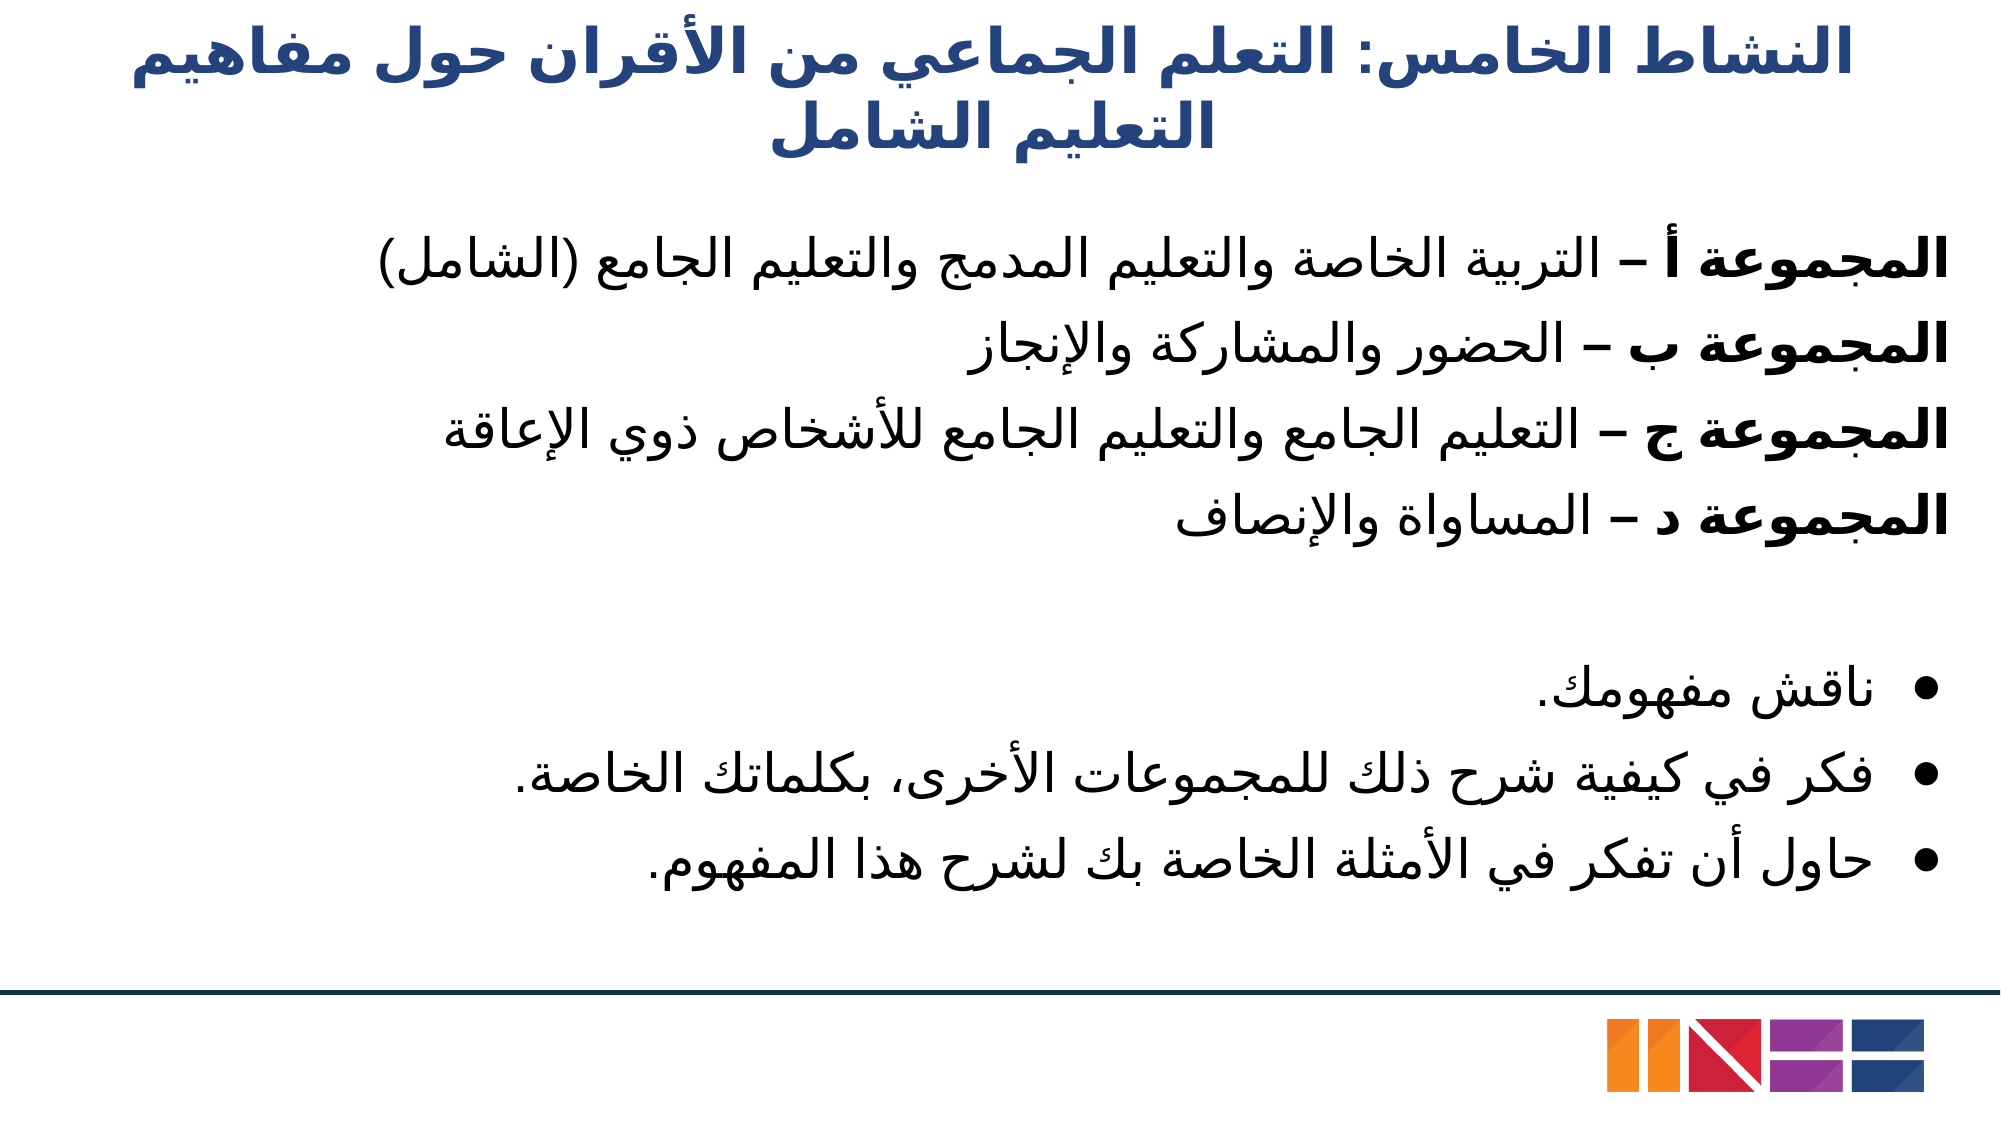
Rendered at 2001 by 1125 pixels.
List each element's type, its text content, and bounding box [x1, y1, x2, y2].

title النشاط الخامس: التعلم الجماعي من الأقران حول مفاهيم التعليم الشامل [31, 28, 1957, 145]
picture [1607, 1019, 1924, 1092]
list المجموعة أ – التربية الخاصة والتعليم المدمج والتعليم الجامع (الشامل) المجموعة ب – الحضور والمشاركة والإنجاز المجموعة ج – التعليم الجامع والتعليم الجامع للأشخاص ذوي الإعاقة المجموعة د – المساواة والإنصاف ناقش مفهومك. فكر في كيفية شرح ذلك للمجموعات الأخرى، بكلماتك الخاصة. حاول أن تفكر في الأمثلة الخاصة بك لشرح هذا المفهوم. [31, 203, 1971, 935]
